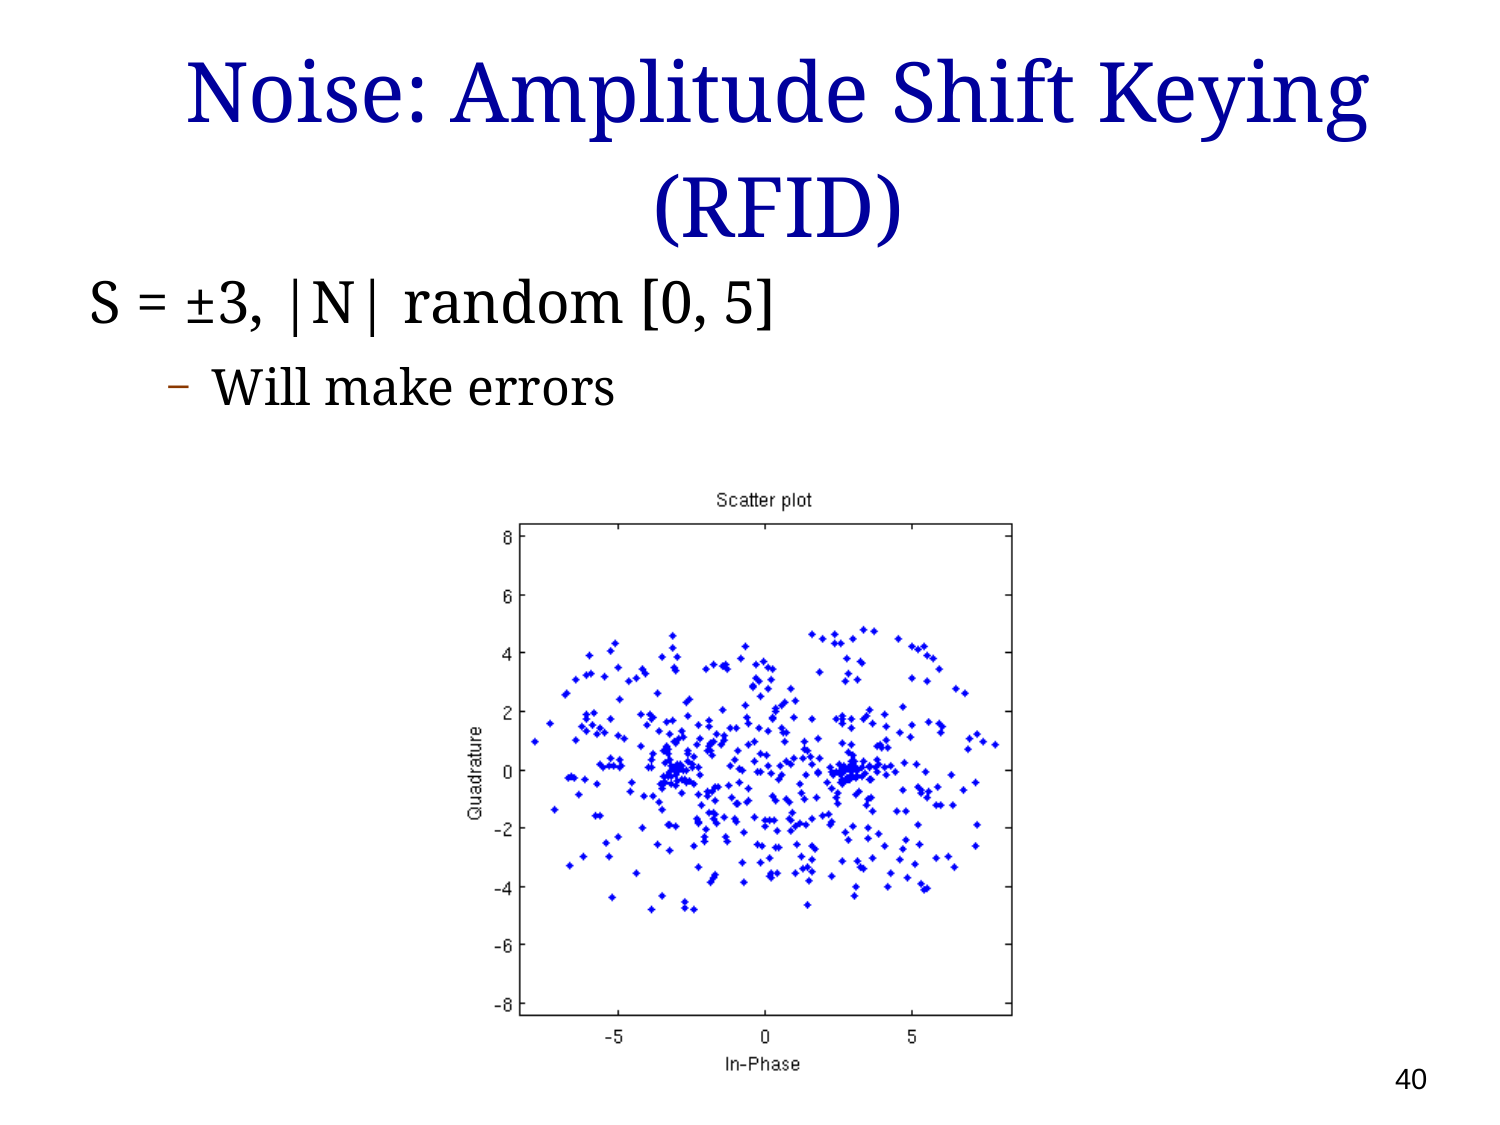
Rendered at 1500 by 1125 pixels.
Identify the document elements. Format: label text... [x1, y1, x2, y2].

slide_number 40 [1092, 1024, 1443, 1103]
title Noise: Amplitude Shift Keying (RFID) [55, 51, 1500, 227]
picture [435, 462, 1072, 1099]
list S = ±3, |N| random [0, 5] Will make errors [74, 246, 1426, 444]
